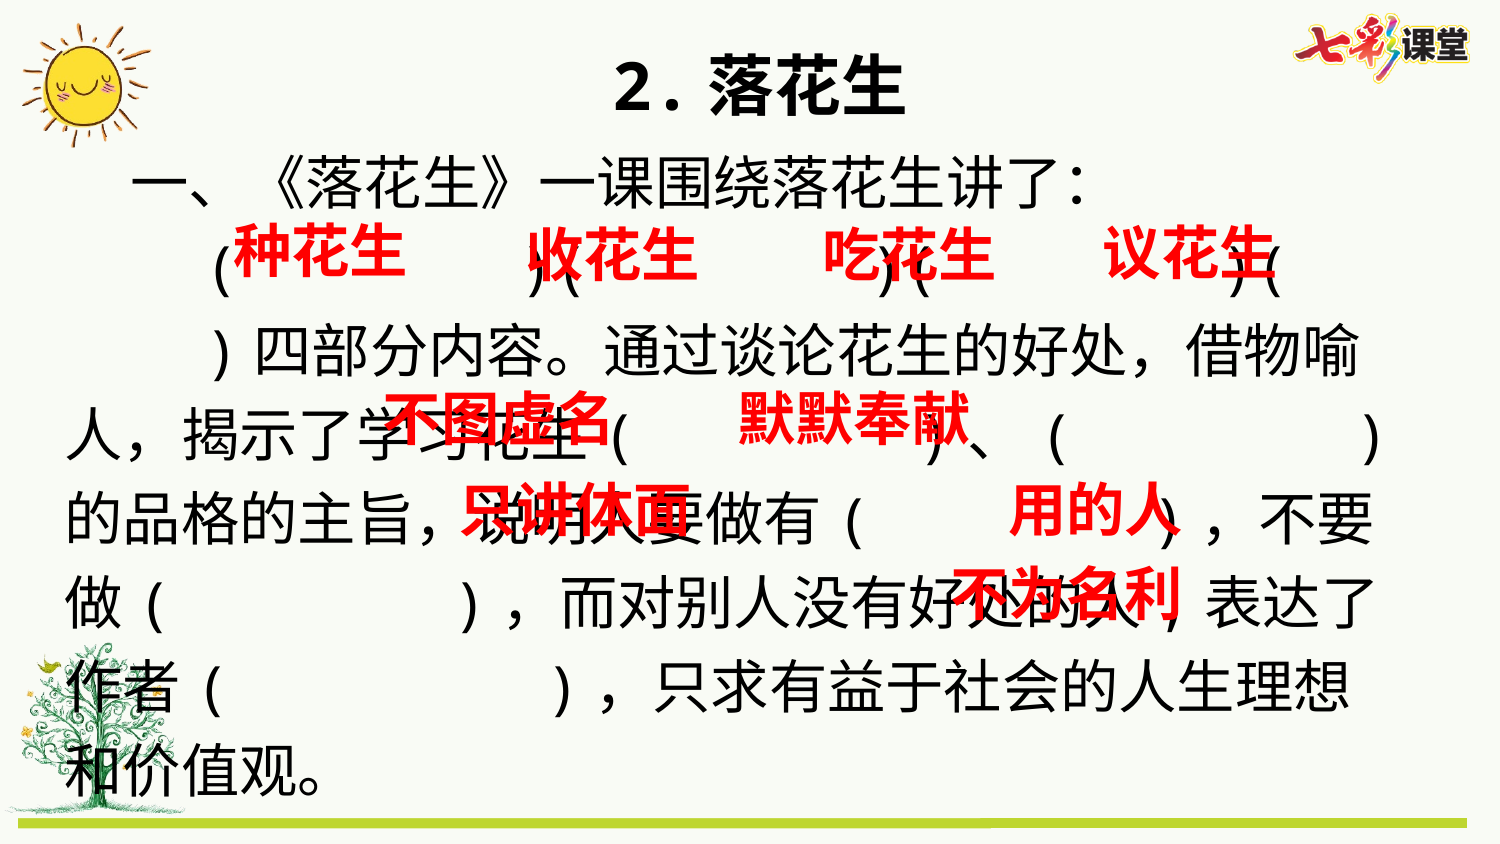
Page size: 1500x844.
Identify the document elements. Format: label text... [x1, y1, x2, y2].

text_box 收花生 [510, 210, 716, 296]
picture [0, 0, 173, 172]
text_box 2.落花生 [597, 36, 937, 124]
text_box 种花生 [218, 206, 425, 292]
picture [1291, 9, 1472, 87]
text_box 议花生 [1088, 208, 1293, 294]
text_box 不图虚名 [368, 374, 631, 460]
text_box 吃花生 [807, 210, 1013, 296]
picture [0, 608, 1467, 844]
text_box 默默奉献 [722, 374, 986, 460]
text_box 不为名利 [935, 549, 1198, 635]
text_box 用的人 [993, 466, 1199, 551]
text_box 只讲体面 [443, 466, 707, 551]
text_box 一、《落花生》一课围绕落花生讲了： ( )( )( )( )四部分内容。通过谈论花生的好处，借物喻人，揭示了学习花生( )、( )的品格的主旨，说明人要做有( )，不要做( )，而对别人没有好处的人,表达了作者( )，只求有益于社会的人生理想和价值观。 [50, 124, 1409, 812]
